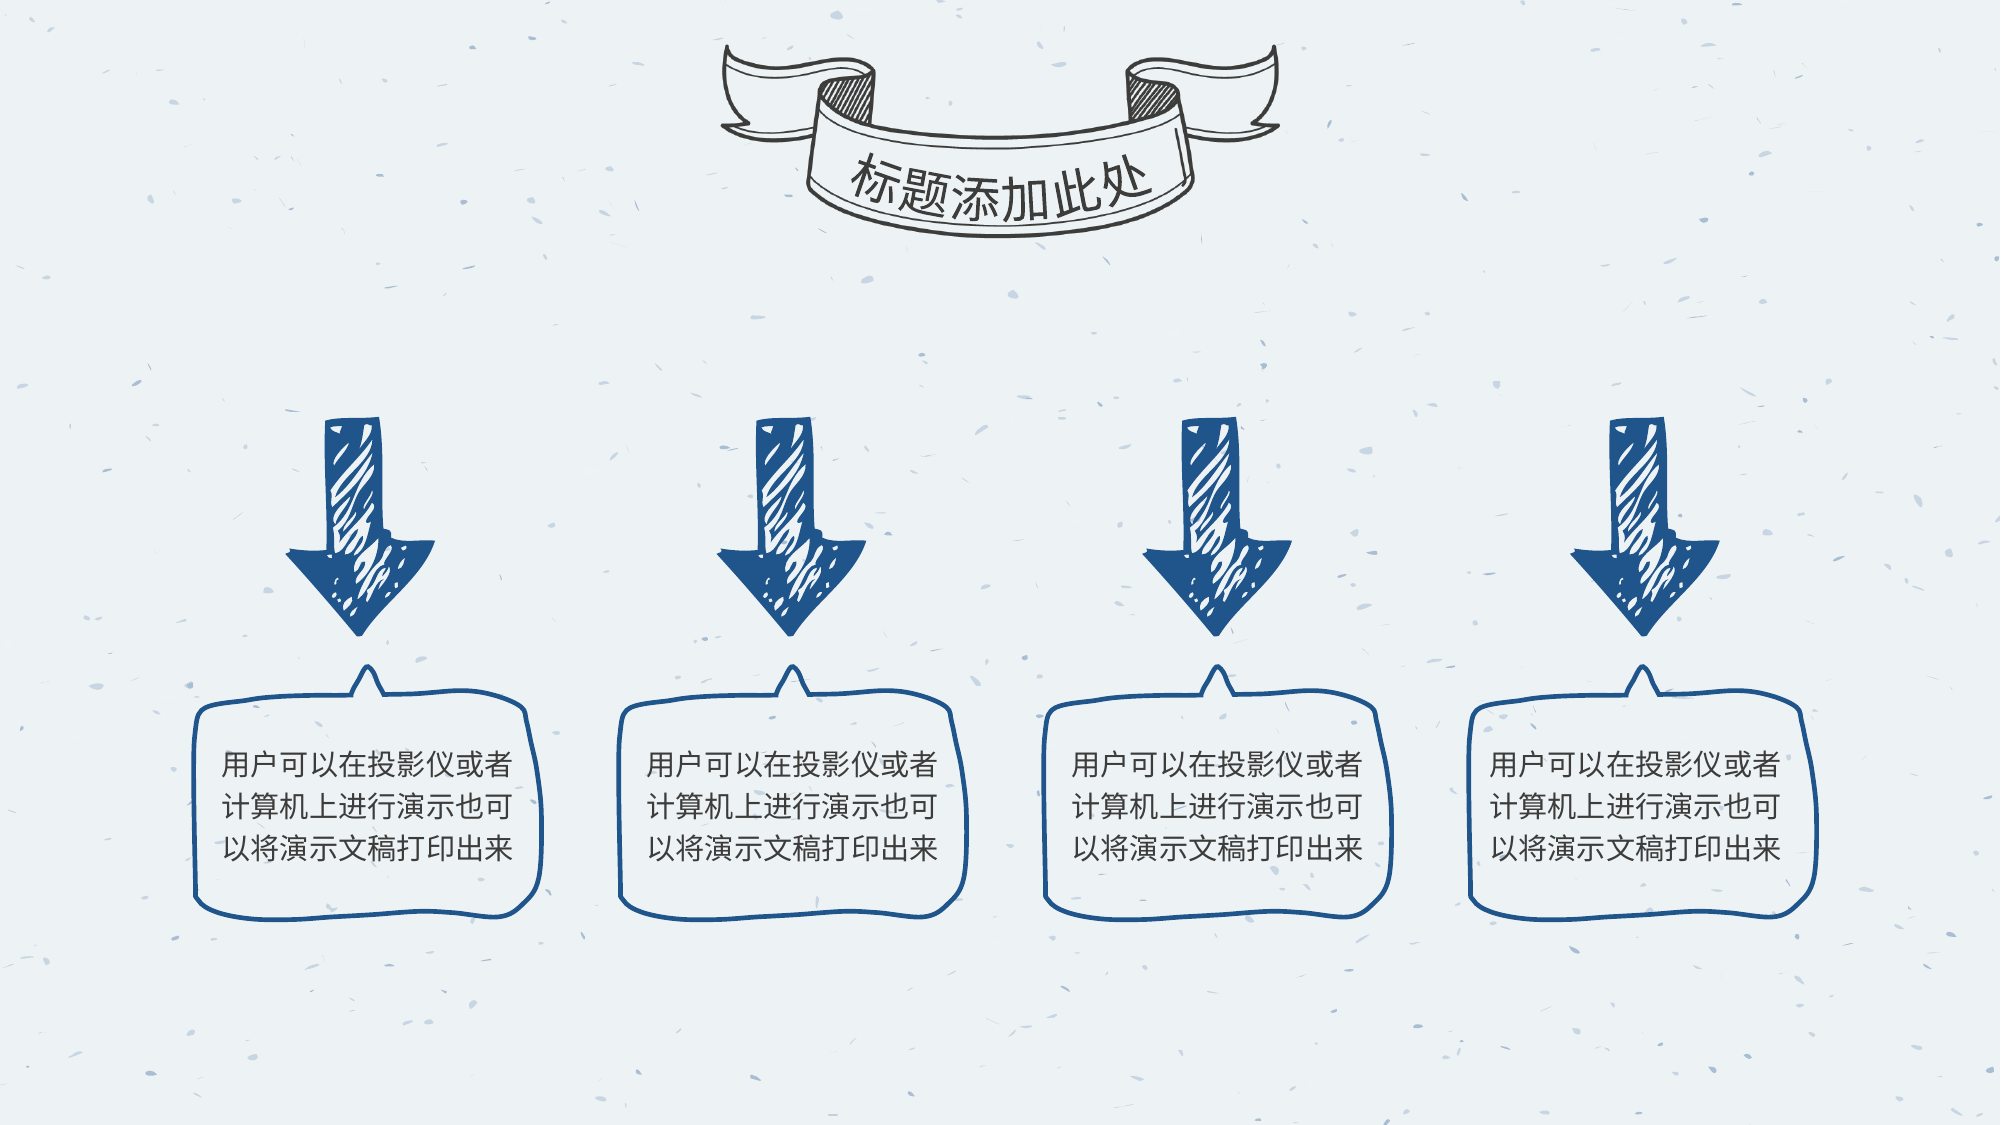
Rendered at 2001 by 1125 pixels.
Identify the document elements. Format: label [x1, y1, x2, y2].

text_box [193, 419, 542, 920]
text_box [1043, 419, 1392, 920]
text_box [1468, 419, 1817, 920]
text_box [618, 419, 967, 920]
picture [720, 44, 1280, 239]
